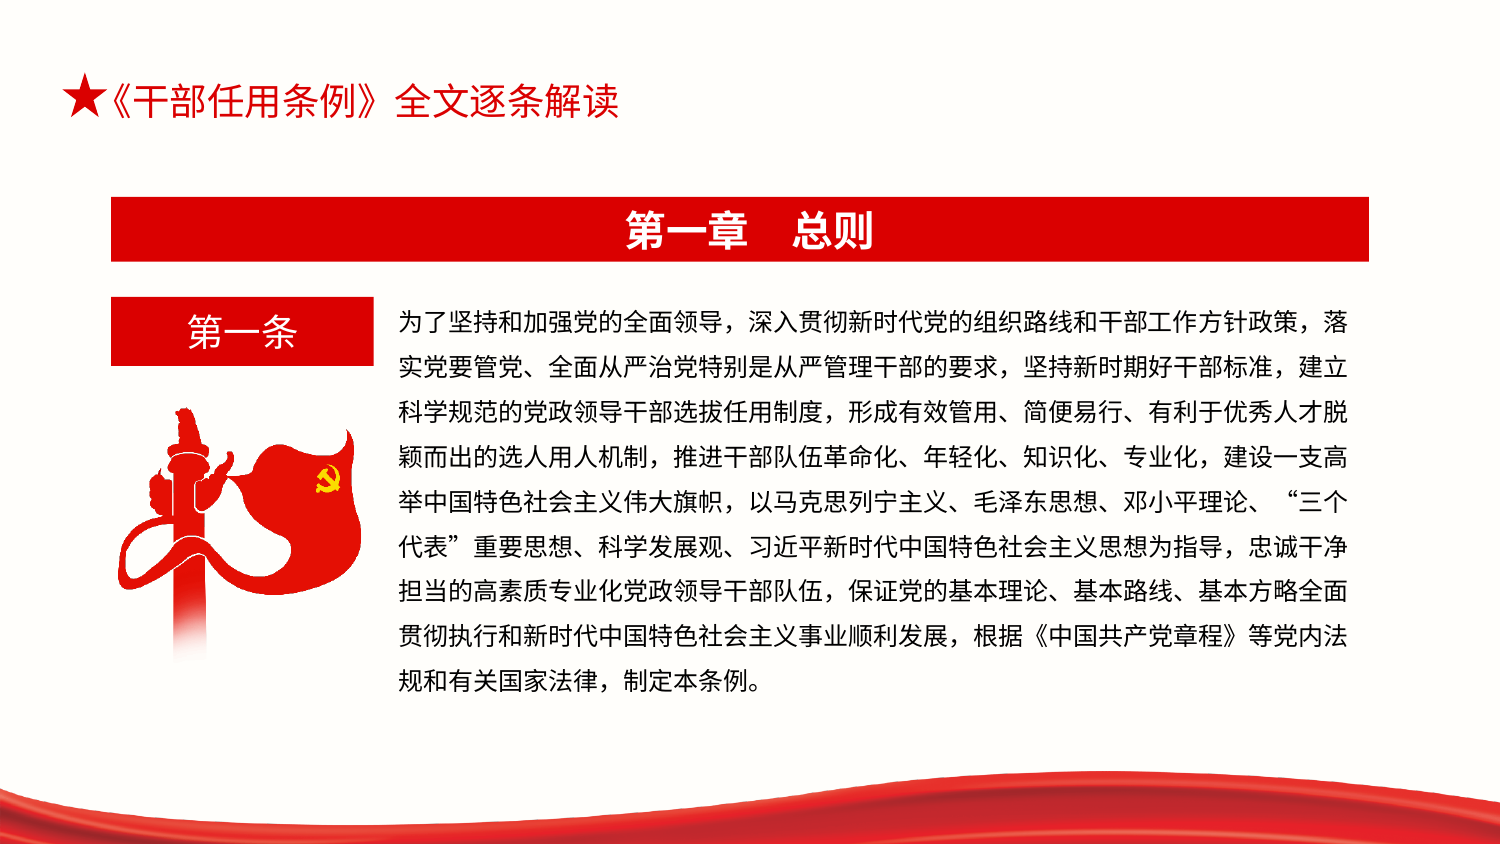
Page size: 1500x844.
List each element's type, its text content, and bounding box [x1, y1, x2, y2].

picture [0, 771, 1500, 844]
text_box 为了坚持和加强党的全面领导，深入贯彻新时代党的组织路线和干部工作方针政策，落实党要管党、全面从严治党特别是从严管理干部的要求，坚持新时期好干部标准，建立科学规范的党政领导干部选拔任用制度，形成有效管用、简便易行、有利于优秀人才脱颖而出的选人用人机制，推进干部队伍革命化、年轻化、知识化、专业化，建设一支高举中国特色社会主义伟大旗帜，以马克思列宁主义、毛泽东思想、邓小平理论、“三个代表”重要思想、科学发展观、习近平新时代中国特色社会主义思想为指导，忠诚干净担当的高素质专业化党政领导干部队伍，保证党的基本理论、基本路线、基本方略全面贯彻执行和新时代中国特色社会主义事业顺利发展，根据《中国共产党章程》等党内法规和有关国家法律，制定本条例。 [383, 284, 1378, 703]
picture [37, 365, 421, 698]
text_box 第一条 [111, 296, 374, 365]
text_box 第一章 总则 [111, 196, 1369, 262]
